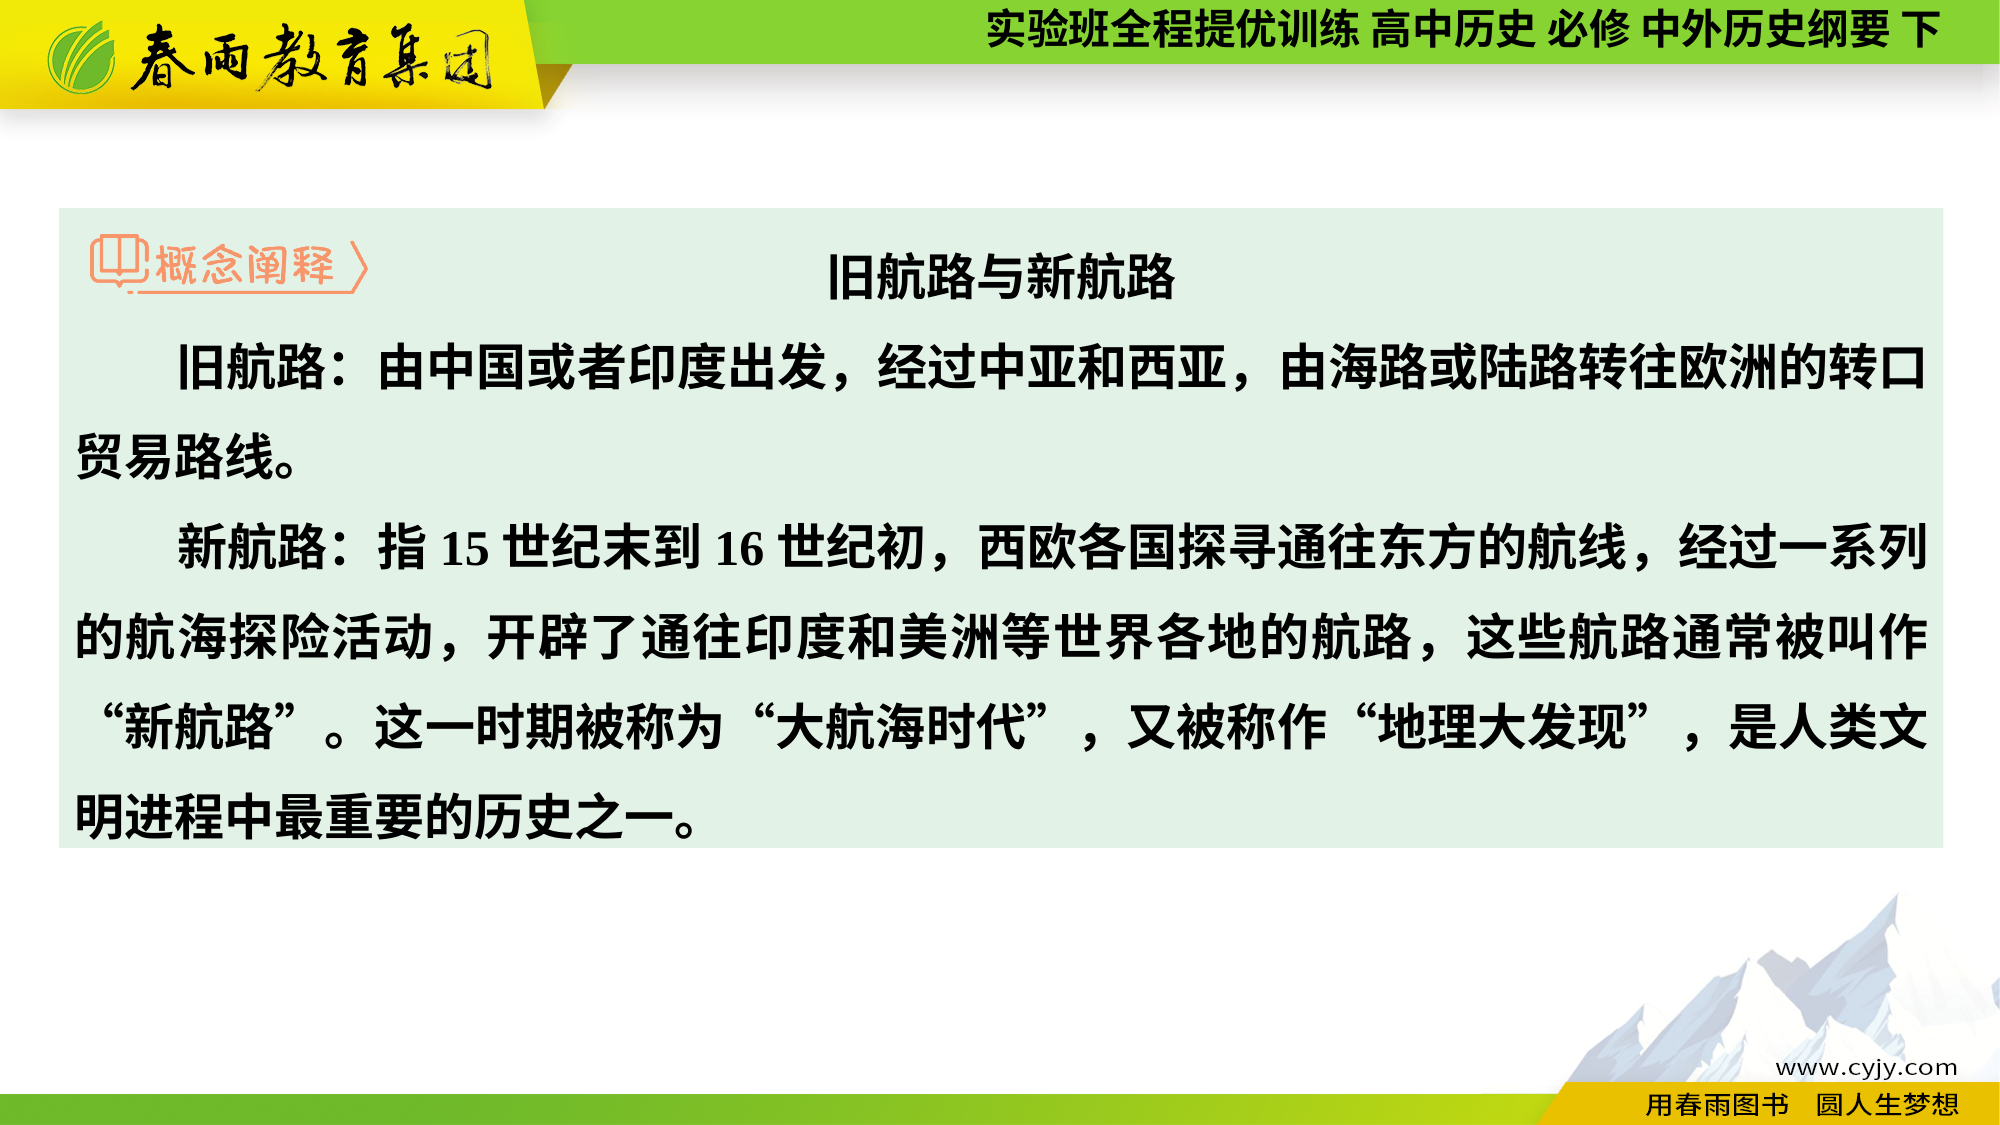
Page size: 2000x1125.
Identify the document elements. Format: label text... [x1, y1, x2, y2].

picture [0, 0, 2000, 1125]
list 旧航路与新航路 旧航路：由中国或者印度出发，经过中亚和西亚，由海路或陆路转往欧洲的转口贸易路线。 新航路：指15世纪末到16世纪初，西欧各国探寻通往东方的航线，经过一系列的航海探险活动，开辟了通往印度和美洲等世界各地的航路，这些航路通常被叫作“新航路”。这一时期被称为“大航海时代”，又被称作“地理大发现”，是人类文明进程中最重要的历史之一。 [59, 208, 1944, 848]
